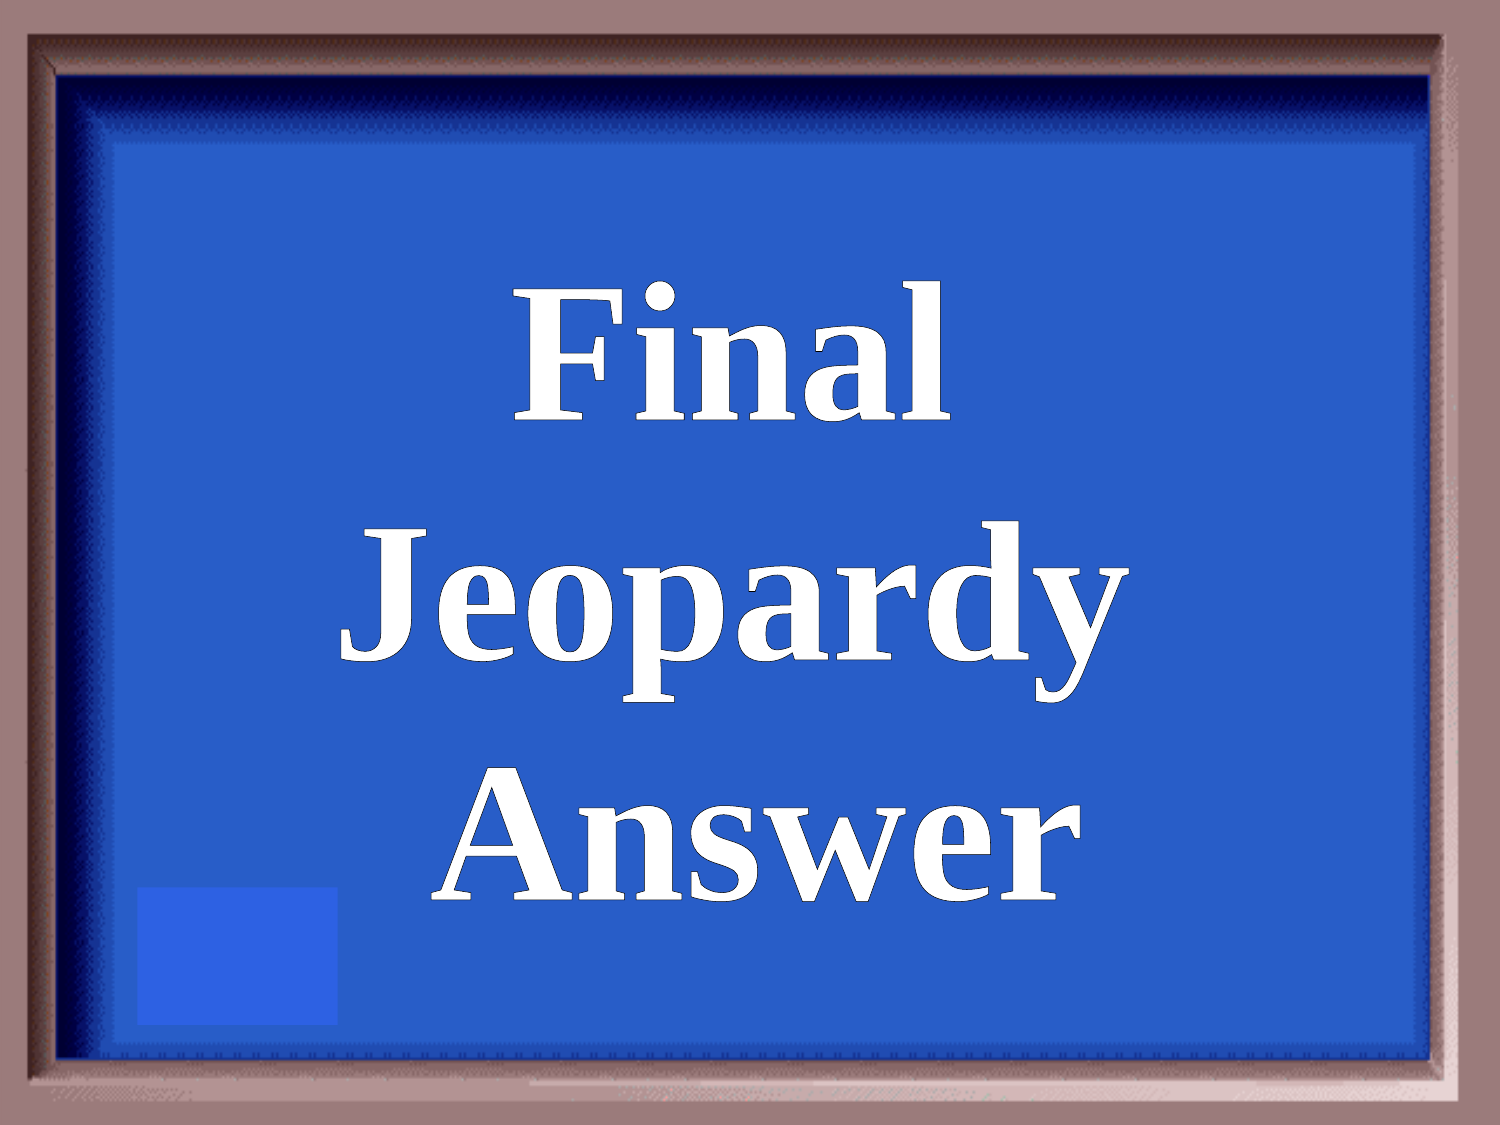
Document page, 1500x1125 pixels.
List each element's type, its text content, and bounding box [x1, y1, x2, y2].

picture [0, 0, 1500, 1125]
text_box [137, 887, 338, 1025]
text_box Final Jeopardy Answer [316, 212, 1197, 948]
